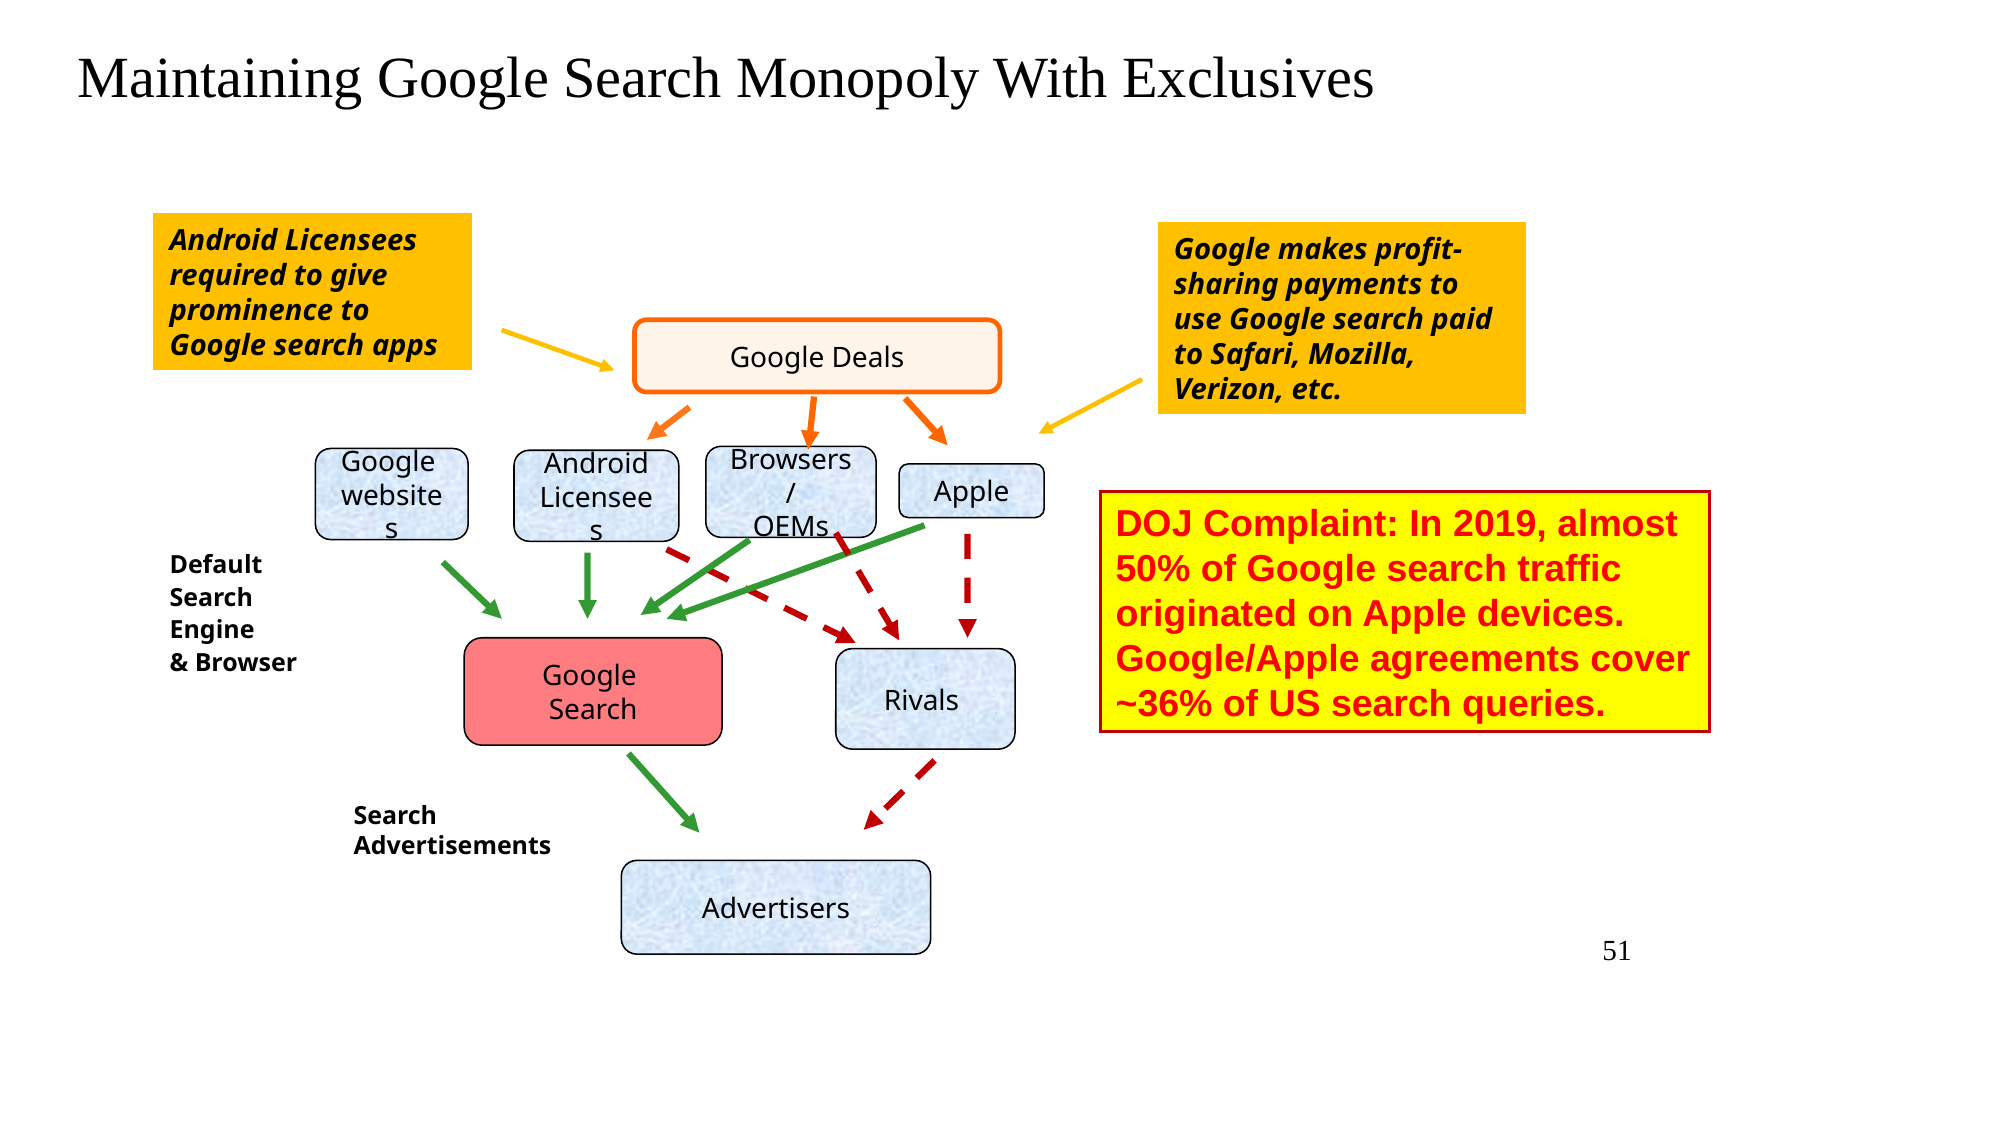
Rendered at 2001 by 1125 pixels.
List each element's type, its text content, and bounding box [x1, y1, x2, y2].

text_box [1038, 379, 1143, 434]
text_box [442, 562, 502, 619]
text_box Android Licensees [514, 450, 679, 542]
title Maintaining Google Search Monopoly With Exclusives [62, 7, 1900, 149]
text_box [803, 396, 816, 450]
text_box Android Licensees required to give prominence to Google search apps [154, 214, 471, 369]
slide_number 51 [1309, 923, 1648, 970]
text_box Google websites [315, 448, 469, 540]
text_box Default Search Engine & Browser [154, 541, 331, 684]
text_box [501, 329, 615, 371]
text_box [640, 539, 750, 616]
text_box Google Deals [634, 319, 1000, 393]
text_box DOJ Complaint: In 2019, almost 50% of Google search traffic originated on Apple devices. Google/Apple agreements cover ~36% of US search queries. [1100, 491, 1710, 732]
text_box [961, 623, 974, 638]
text_box Google Search [464, 637, 723, 746]
text_box Advertisers [621, 860, 931, 955]
text_box [646, 407, 690, 440]
text_box Search Advertisements [338, 791, 567, 867]
text_box [628, 753, 700, 833]
text_box [581, 552, 594, 619]
text_box Google makes profit-sharing payments to use Google search paid to Safari, Mozilla, Verizon, etc. [1159, 223, 1525, 413]
text_box [863, 816, 877, 830]
text_box [666, 553, 847, 621]
text_box Browsers/ OEMs [705, 446, 877, 538]
text_box [887, 626, 900, 641]
text_box Rivals [835, 648, 1016, 750]
text_box Apple [899, 463, 1045, 518]
text_box [904, 398, 948, 446]
text_box [841, 631, 856, 644]
